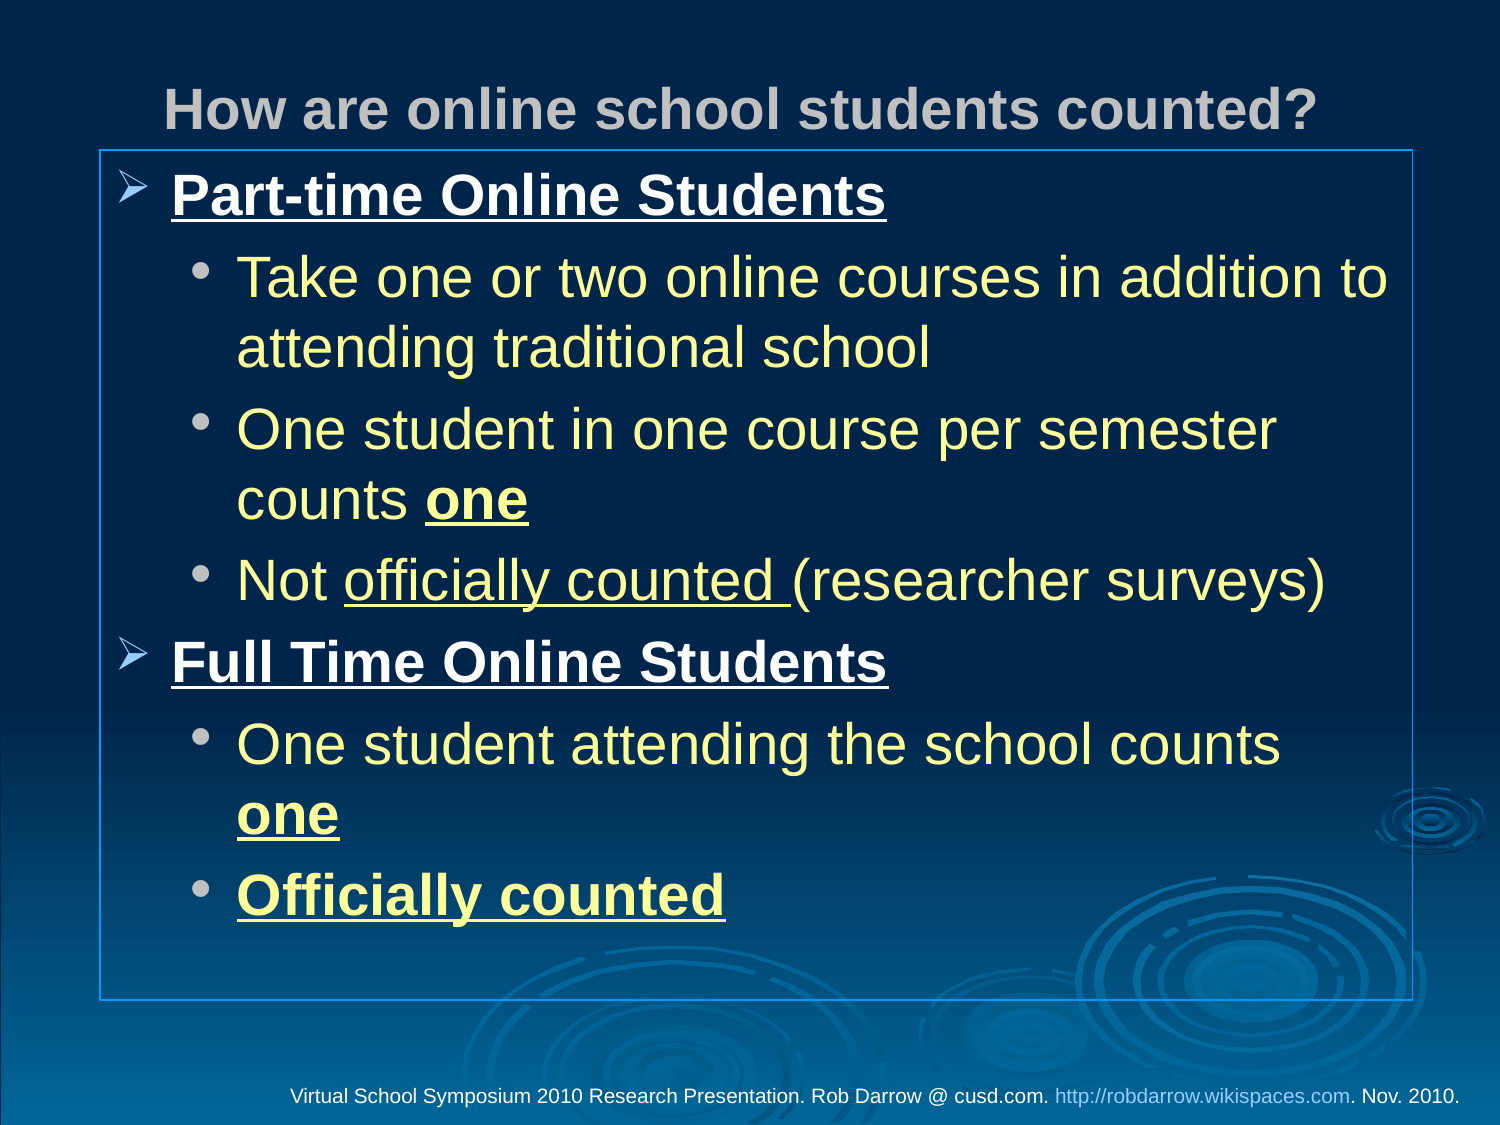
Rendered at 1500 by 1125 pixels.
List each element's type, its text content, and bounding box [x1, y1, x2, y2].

text_box Part-time Online Students Take one or two online courses in addition to attending traditional school One student in one course per semester counts one Not officially counted (researcher surveys) Full Time Online Students One student attending the school counts one Officially counted [99, 149, 1413, 1000]
title How are online school students counted? [74, 12, 1426, 200]
